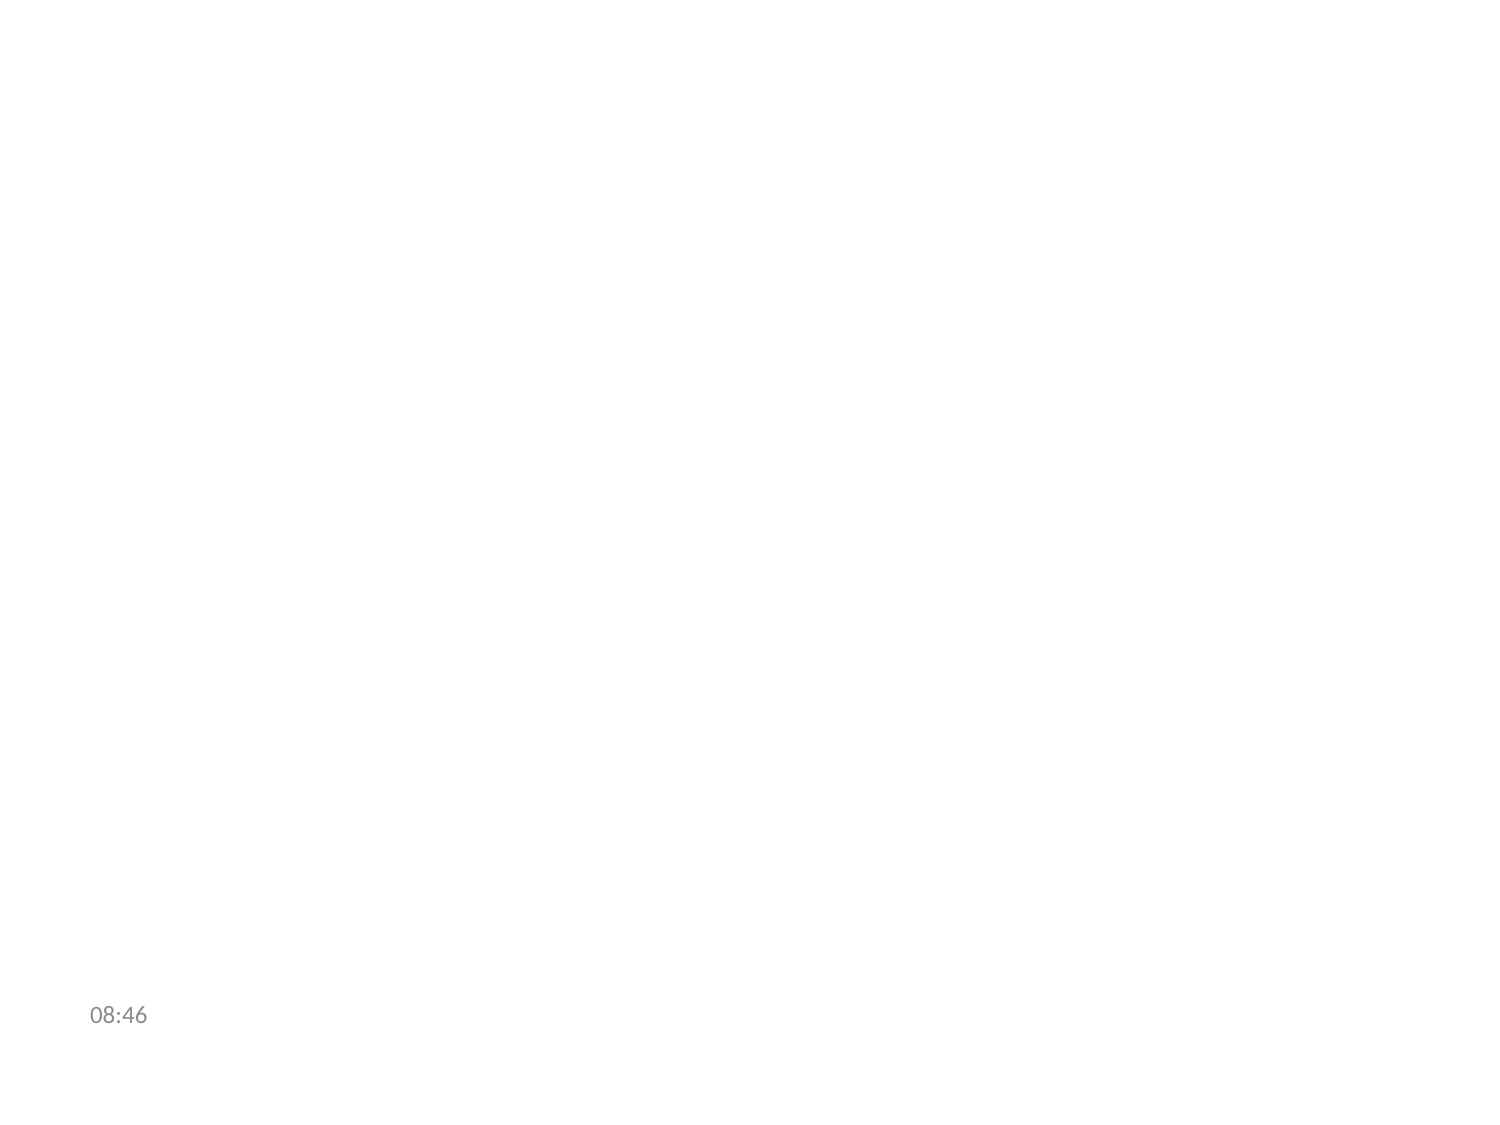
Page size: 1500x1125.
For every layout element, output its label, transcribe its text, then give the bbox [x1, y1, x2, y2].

text_box 15:35 [75, 983, 425, 1044]
